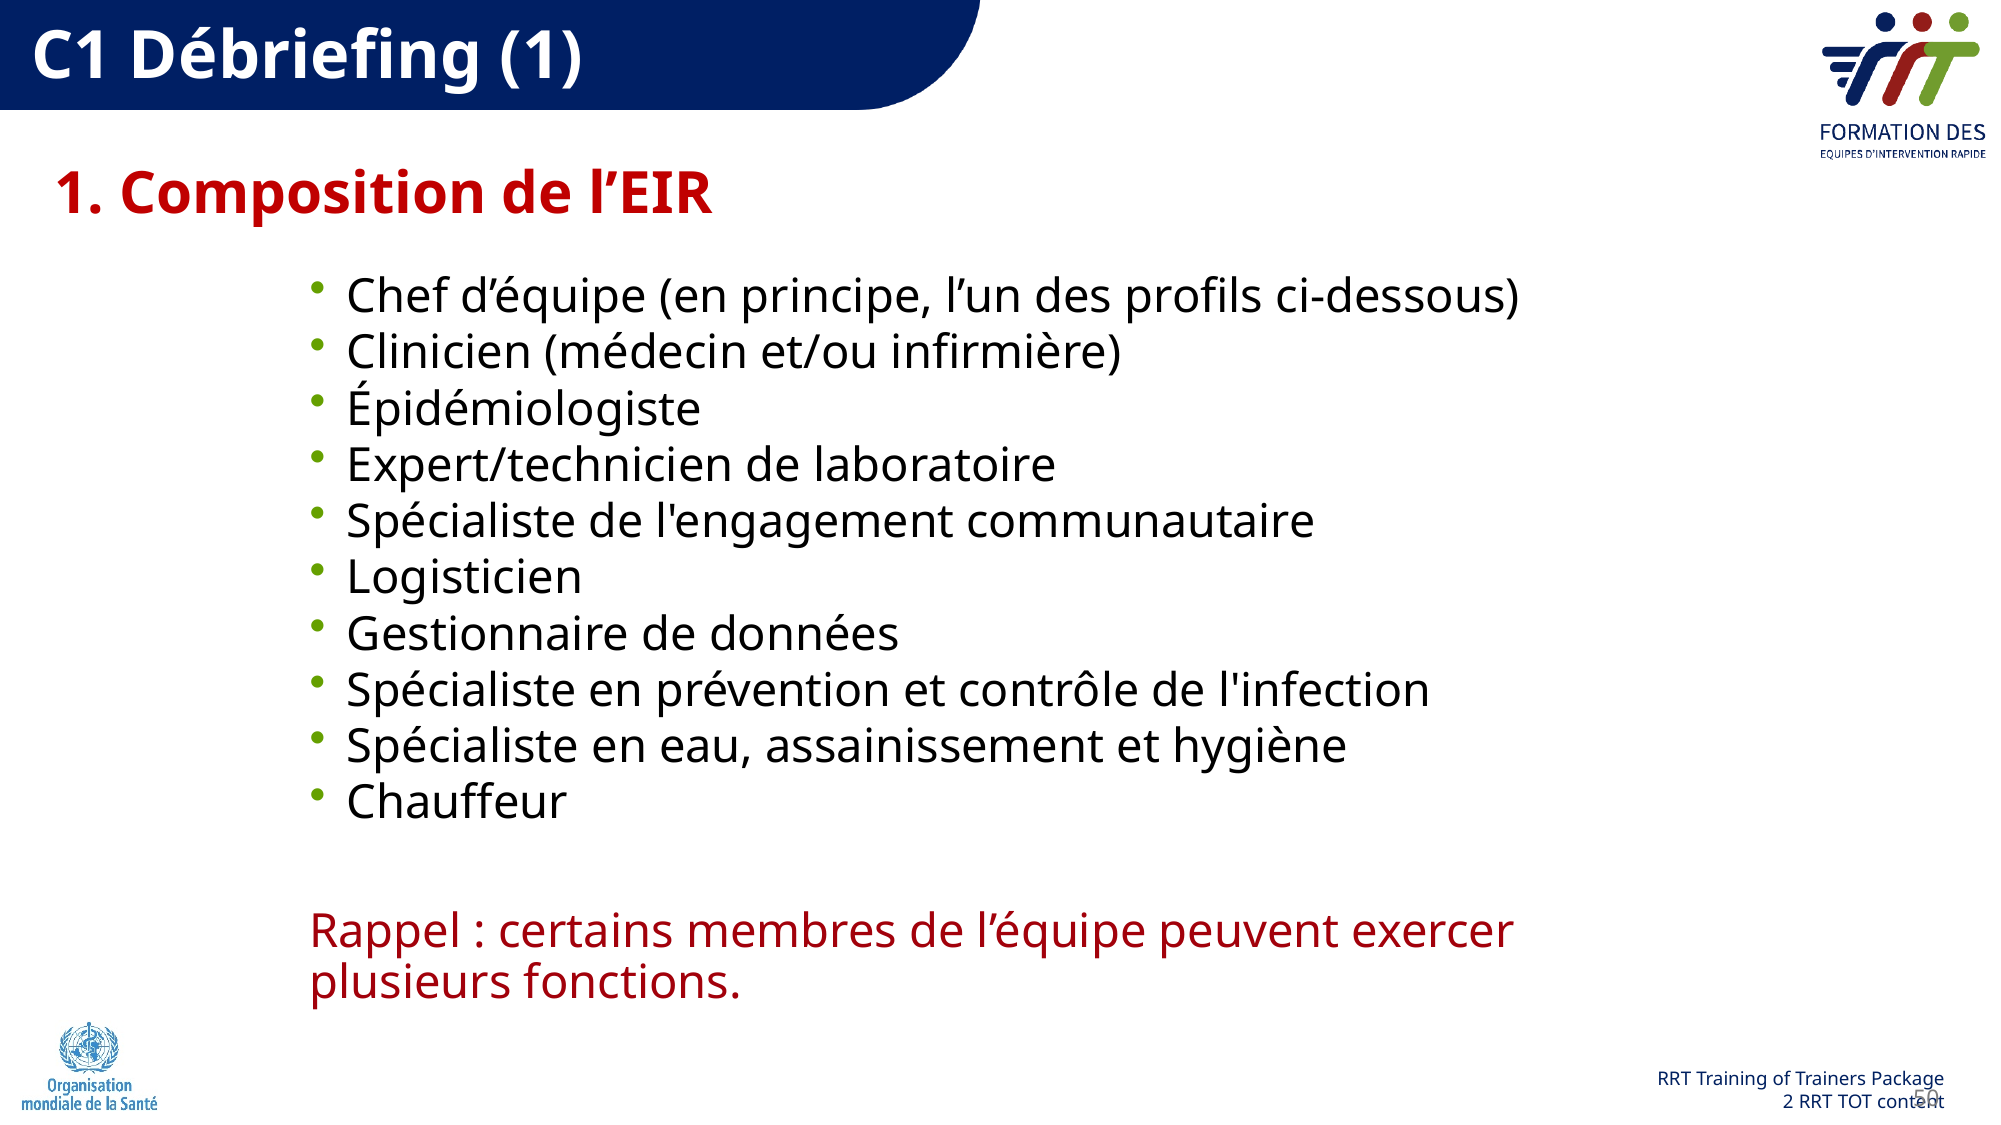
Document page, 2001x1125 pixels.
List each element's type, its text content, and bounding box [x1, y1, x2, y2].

picture [0, 0, 981, 110]
picture [1820, 11, 1986, 160]
text_box 1. Composition de l’EIR [47, 147, 1034, 233]
list Chef d’équipe (en principe, l’un des profils ci-dessous) Clinicien (médecin et/ou infirmière) Épidémiologiste Expert/technicien de laboratoire Spécialiste de l'engagement communautaire Logisticien Gestionnaire de données Spécialiste en prévention et contrôle de l'infection Spécialiste en eau, assainissement et hygiène Chauffeur Rappel : certains membres de l’équipe peuvent exercer plusieurs fonctions. [242, 257, 1662, 1022]
text_box C1 Débriefing (1) [23, 4, 1033, 99]
picture [20, 1020, 158, 1111]
